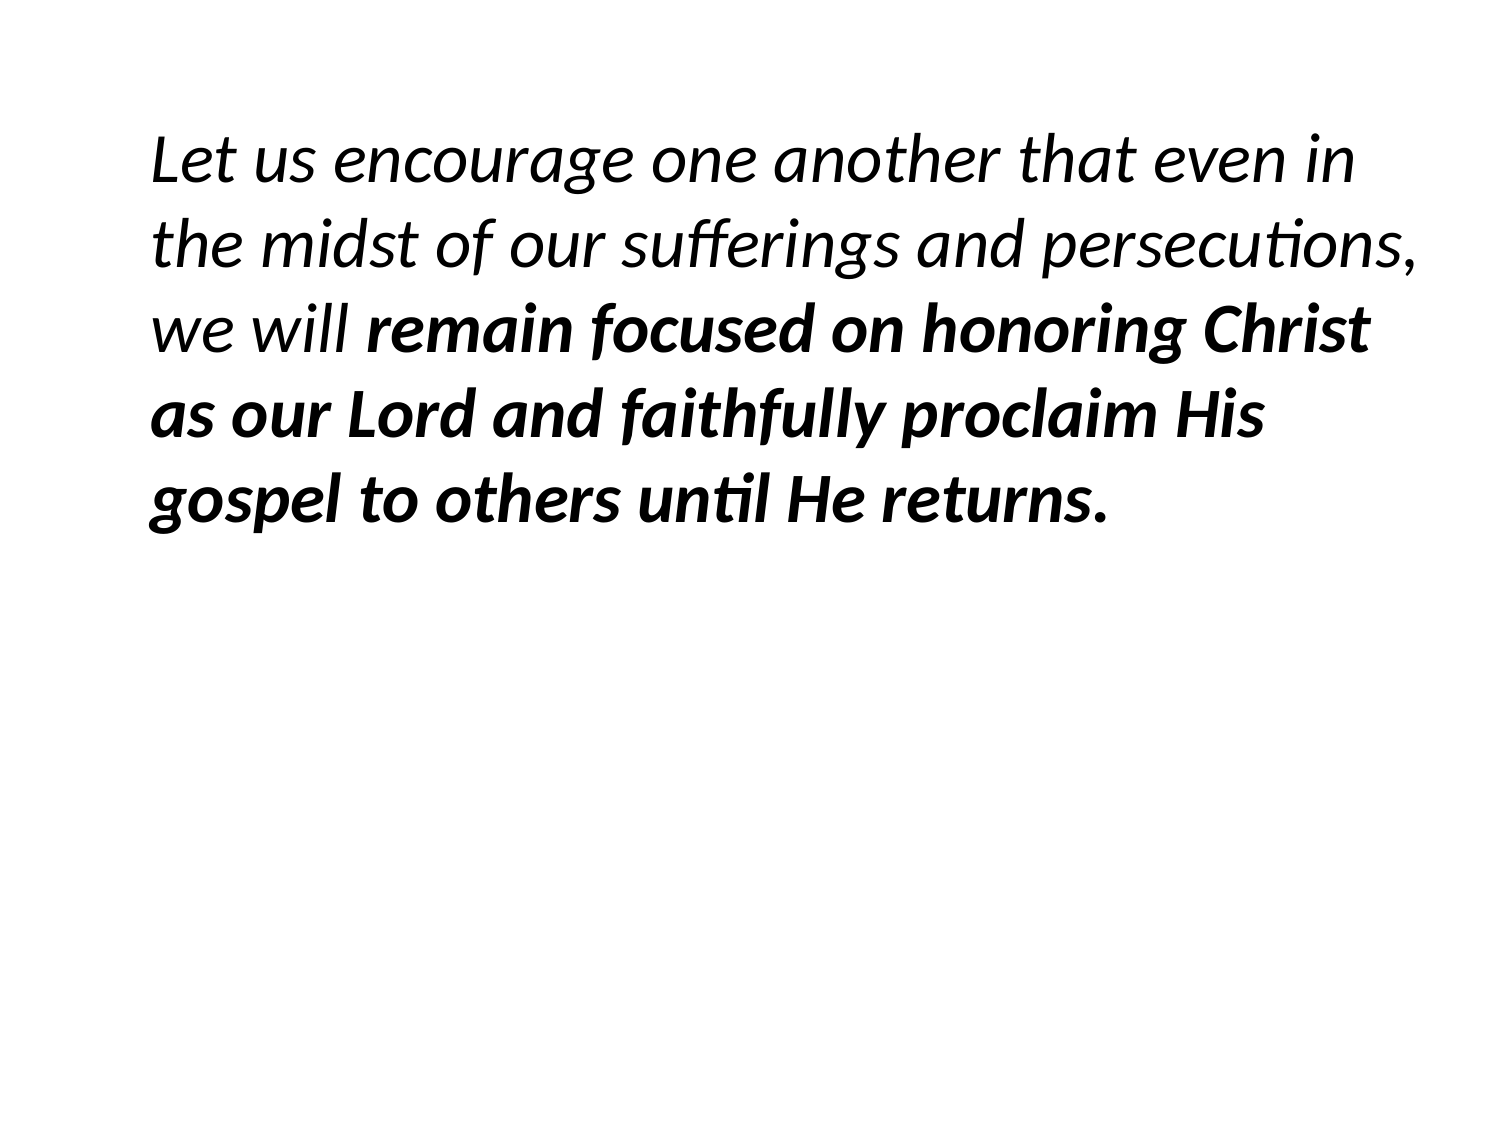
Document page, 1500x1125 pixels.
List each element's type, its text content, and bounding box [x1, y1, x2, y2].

text_box Let us encourage one another that even in the midst of our sufferings and persecutions, we will remain focused on honoring Christ as our Lord and faithfully proclaim His gospel to others until He returns. [135, 104, 1450, 545]
